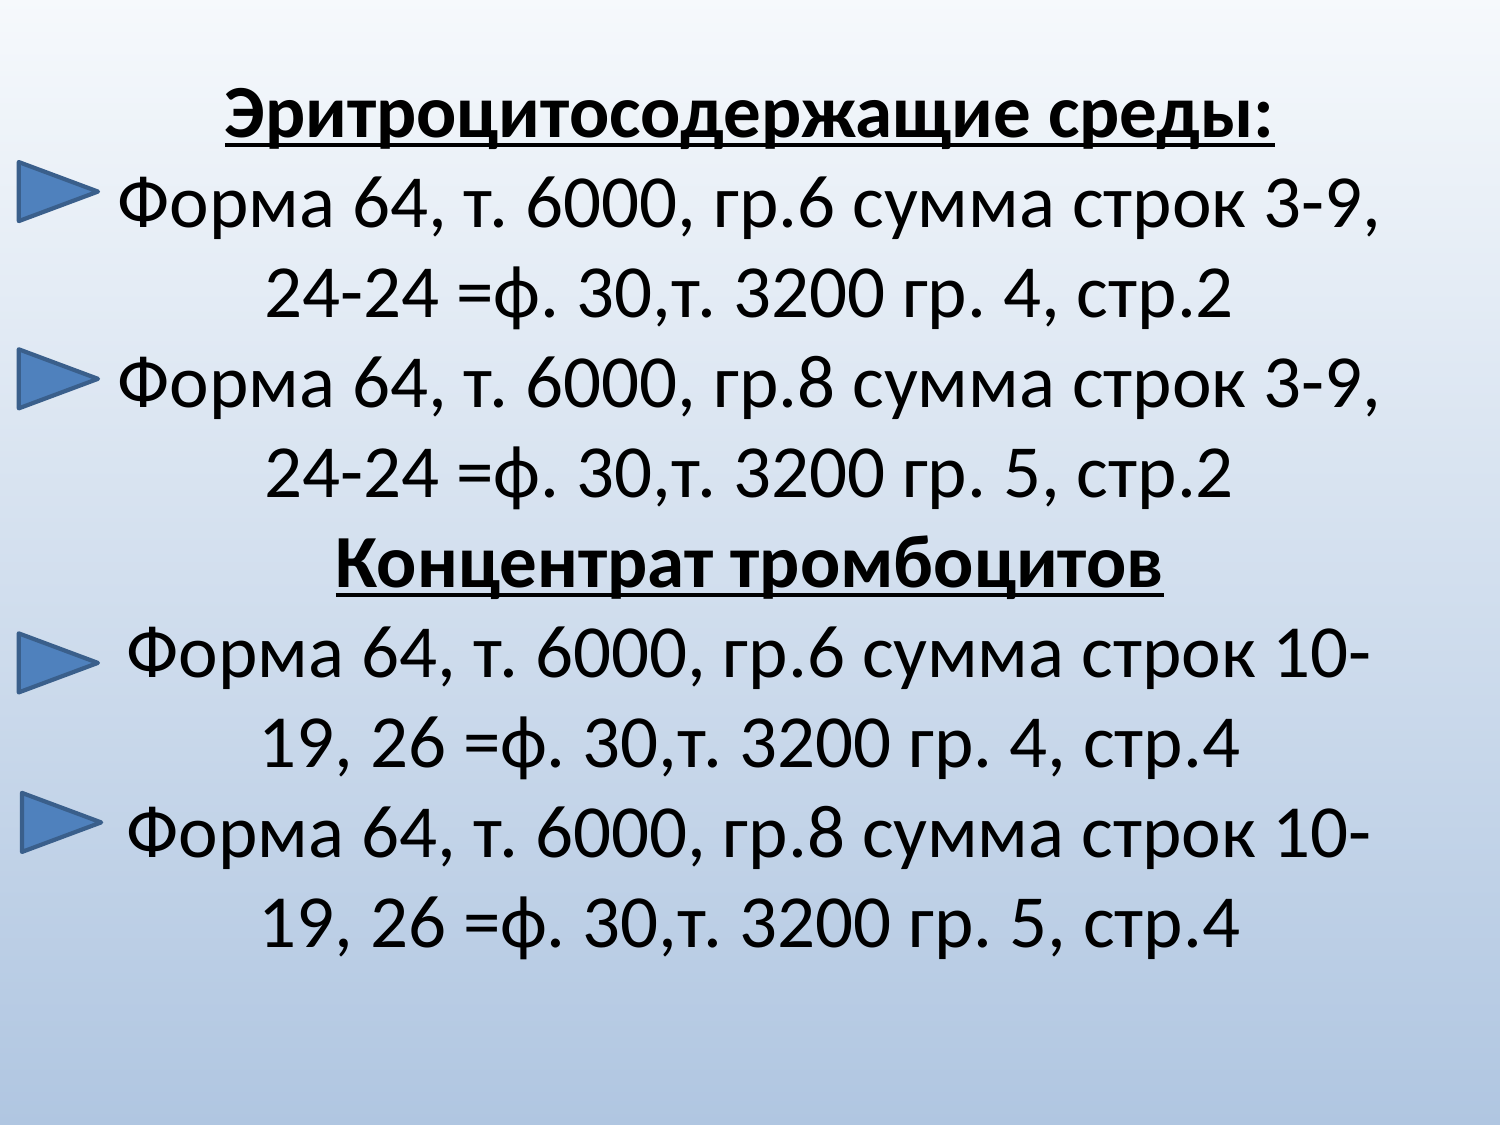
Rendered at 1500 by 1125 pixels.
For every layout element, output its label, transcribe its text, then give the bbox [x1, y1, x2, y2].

text_box [16, 631, 101, 695]
text_box [16, 160, 101, 224]
text_box [16, 347, 101, 411]
text_box [19, 790, 104, 854]
title Эритроцитосодержащие среды: Форма 64, т. 6000, гр.6 сумма строк 3-9, 24-24 =ф. 30,т. 3200 гр. 4, стр.2 Форма 64, т. 6000, гр.8 сумма строк 3-9, 24-24 =ф. 30,т. 3200 гр. 5, стр.2 Концентрат тромбоцитов Форма 64, т. 6000, гр.6 сумма строк 10-19, 26 =ф. 30,т. 3200 гр. 4, стр.4 Форма 64, т. 6000, гр.8 сумма строк 10-19, 26 =ф. 30,т. 3200 гр. 5, стр.4 [74, 44, 1426, 1071]
